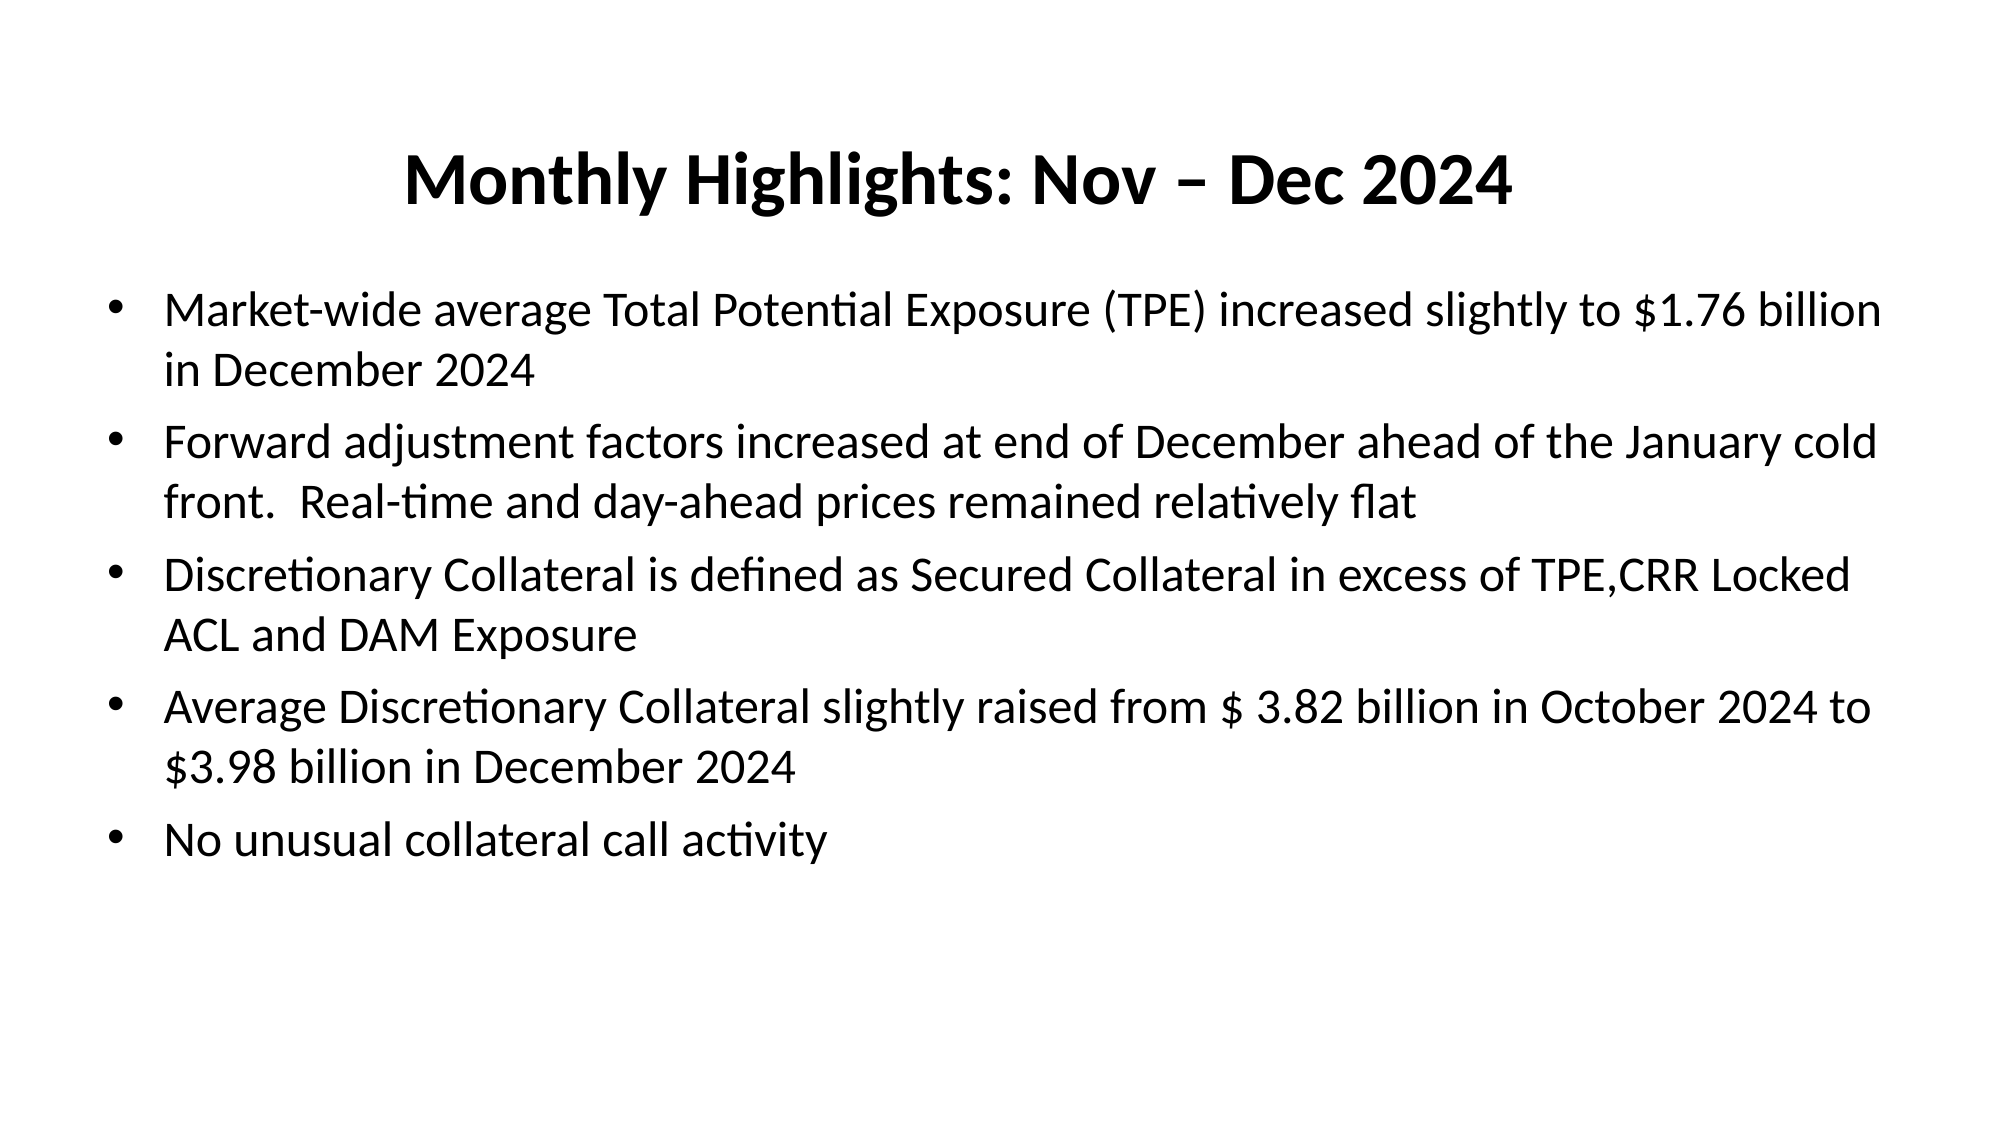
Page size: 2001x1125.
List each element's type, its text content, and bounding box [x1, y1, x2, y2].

text_box Market-wide average Total Potential Exposure (TPE) increased slightly to $1.76 billion in December 2024 Forward adjustment factors increased at end of December ahead of the January cold front. Real-time and day-ahead prices remained relatively flat Discretionary Collateral is defined as Secured Collateral in excess of TPE,CRR Locked ACL and DAM Exposure Average Discretionary Collateral slightly raised from $ 3.82 billion in October 2024 to $3.98 billion in December 2024 No unusual collateral call activity [92, 268, 1940, 874]
title Monthly Highlights: Nov – Dec 2024 [167, 107, 1750, 229]
